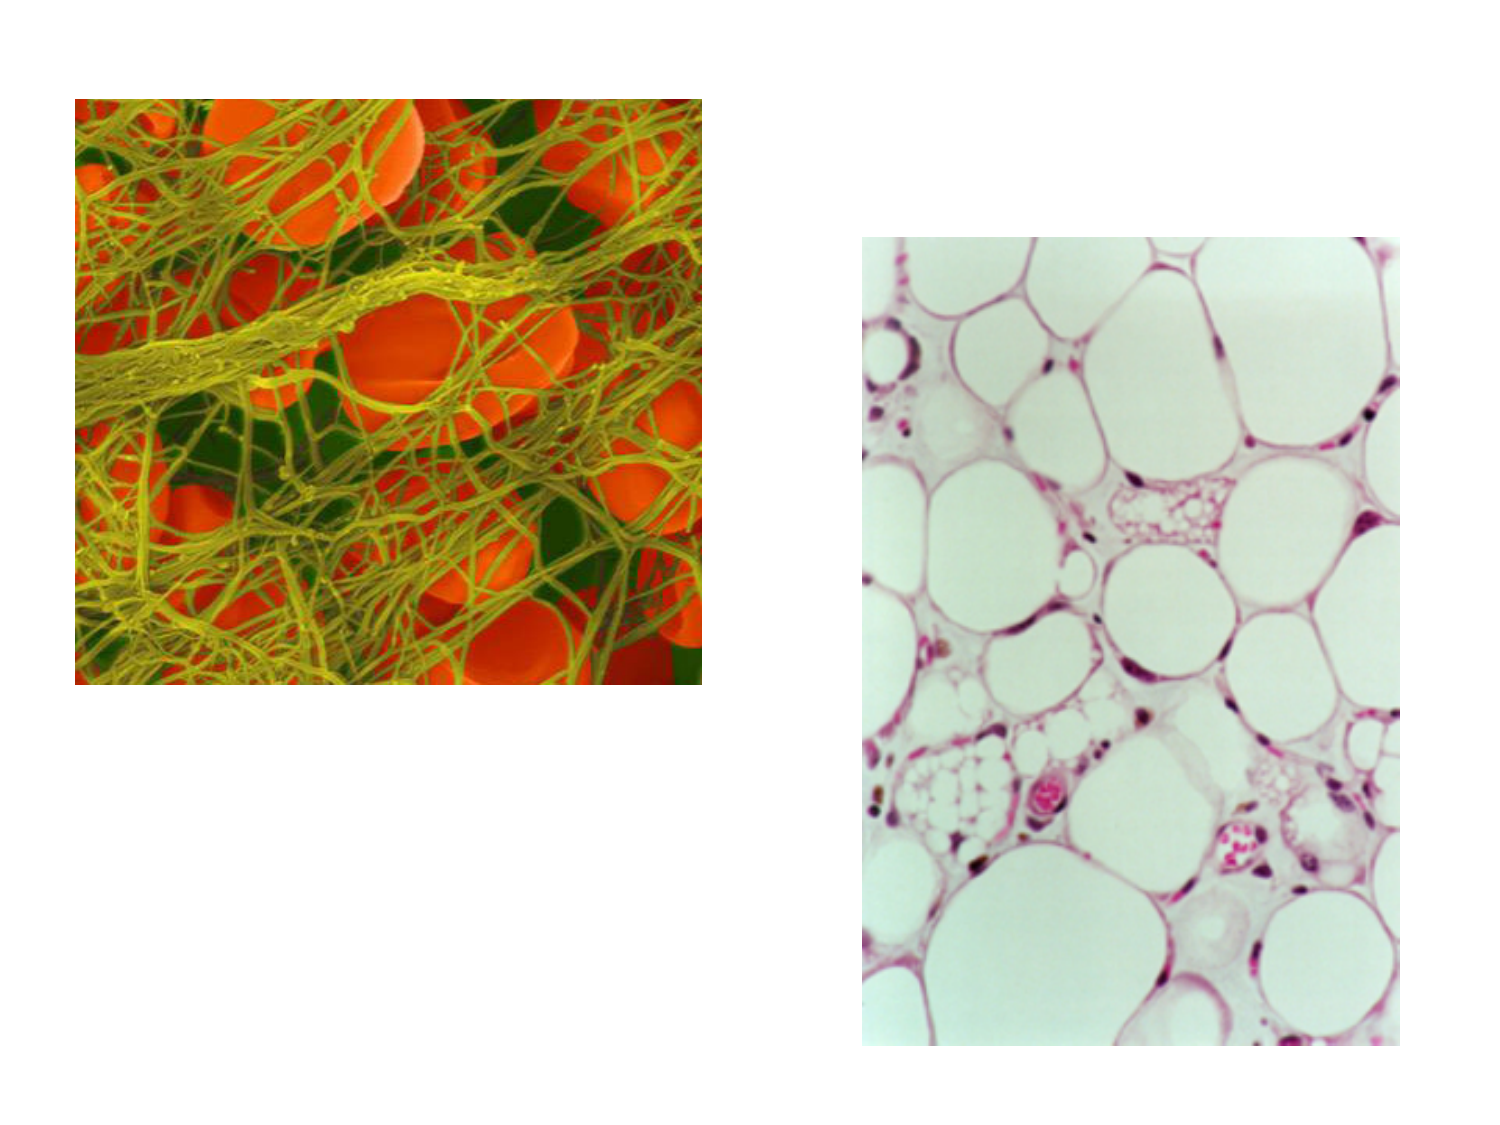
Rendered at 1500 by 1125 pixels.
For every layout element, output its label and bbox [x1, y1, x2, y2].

picture [74, 99, 702, 685]
picture [862, 237, 1401, 1047]
